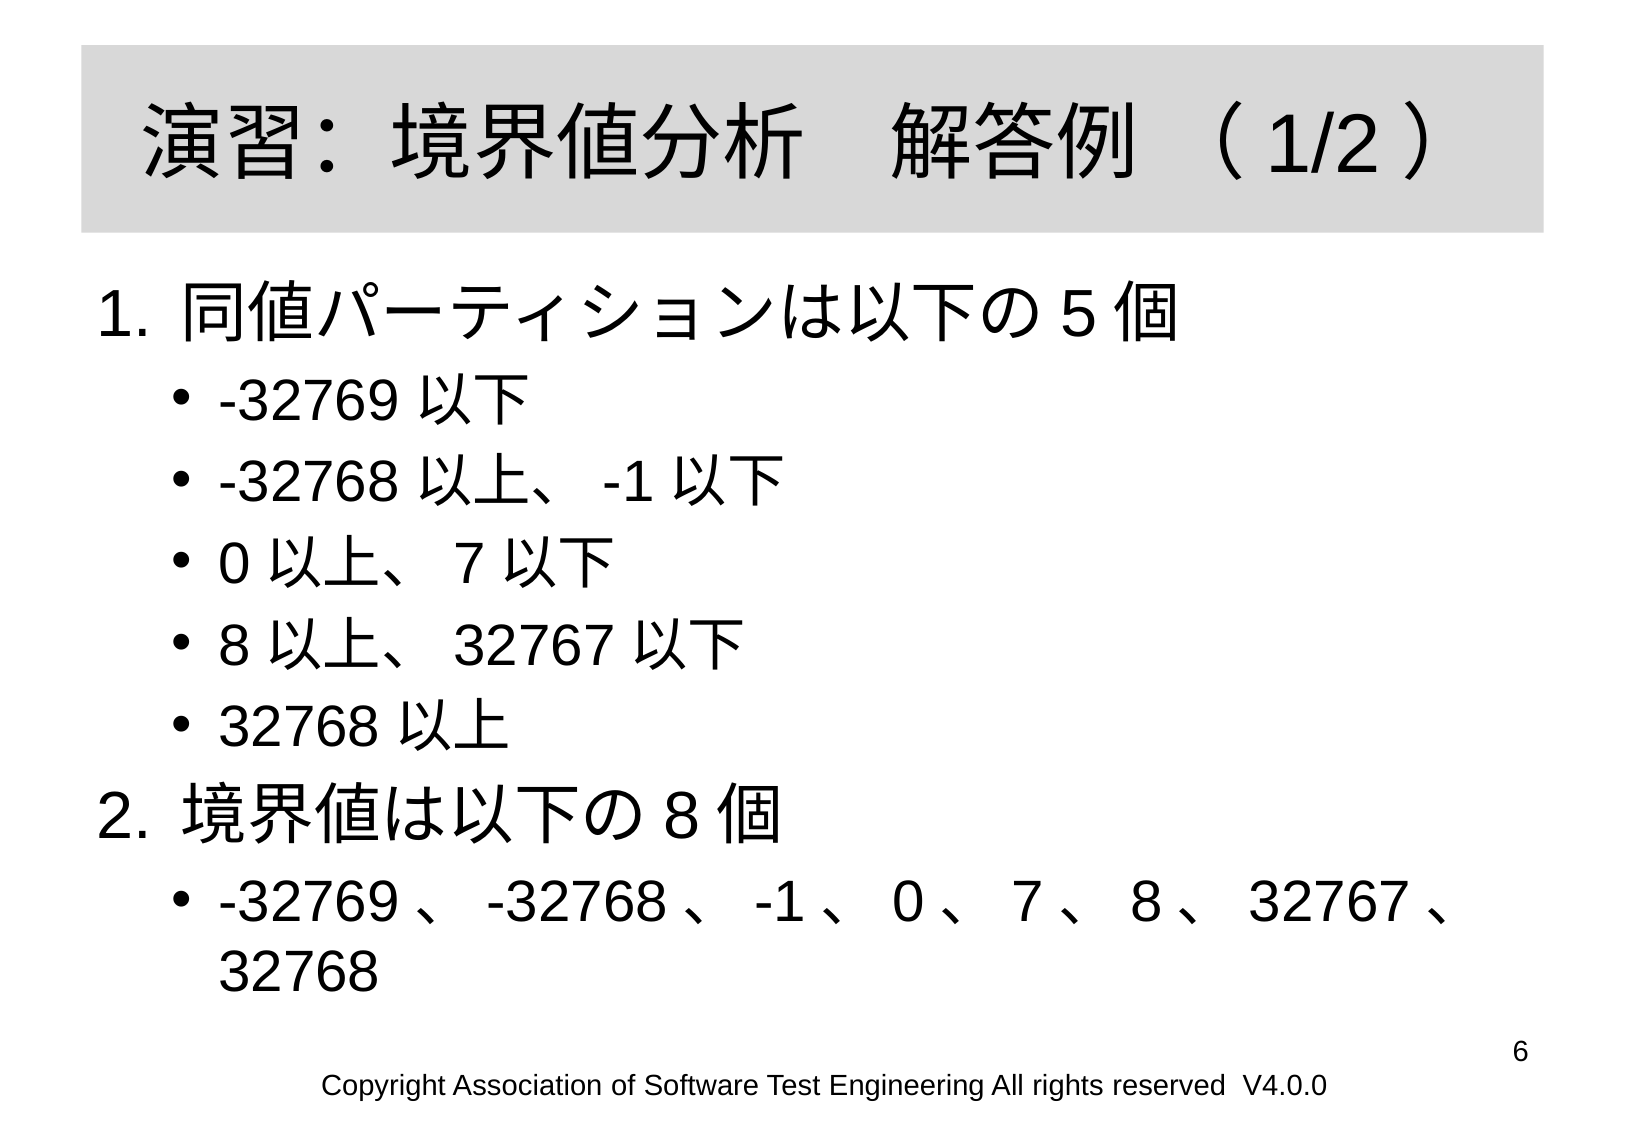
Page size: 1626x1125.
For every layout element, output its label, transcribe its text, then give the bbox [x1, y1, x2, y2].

footer Copyright Association of Software Test Engineering All rights reserved V4.0.0 [233, 1058, 1415, 1103]
list 同値パーティションは以下の5個 -32769以下 -32768以上、-1以下 0以上、7以下 8以上、32767以下 32768以上 境界値は以下の8個 -32769、-32768、-1、0、7、8、32767、32768 [81, 262, 1544, 1005]
title 演習：境界値分析 解答例 （1/2） [81, 45, 1544, 233]
slide_number ‹#› [1164, 1024, 1544, 1103]
